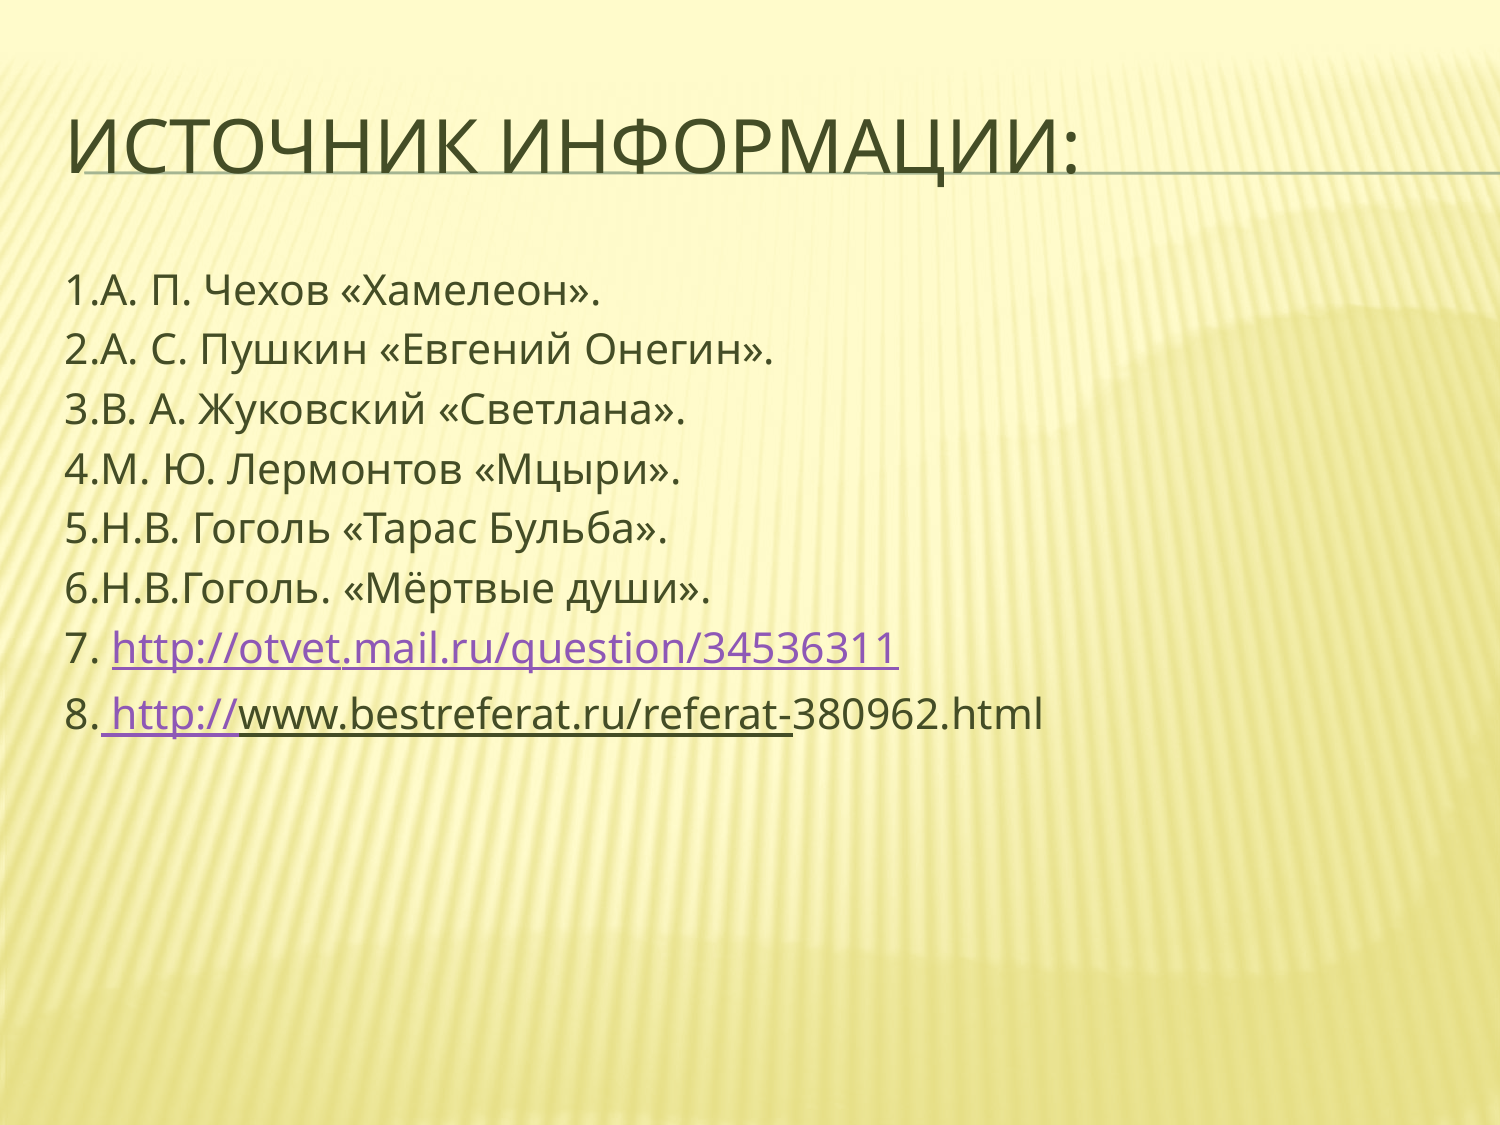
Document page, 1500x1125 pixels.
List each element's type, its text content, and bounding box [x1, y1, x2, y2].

list 1.А. П. Чехов «Хамелеон». 2.А. С. Пушкин «Евгений Онегин». 3.В. А. Жуковский «Светлана». 4.М. Ю. Лермонтов «Мцыри». 5.Н.В. Гоголь «Тарас Бульба». 6.Н.В.Гоголь. «Мёртвые души». 7. http://otvet.mail.ru/question/34536311 8. http://www.bestreferat.ru/referat-380962.html [50, 254, 1475, 998]
title Источник информации: [50, 75, 1475, 213]
